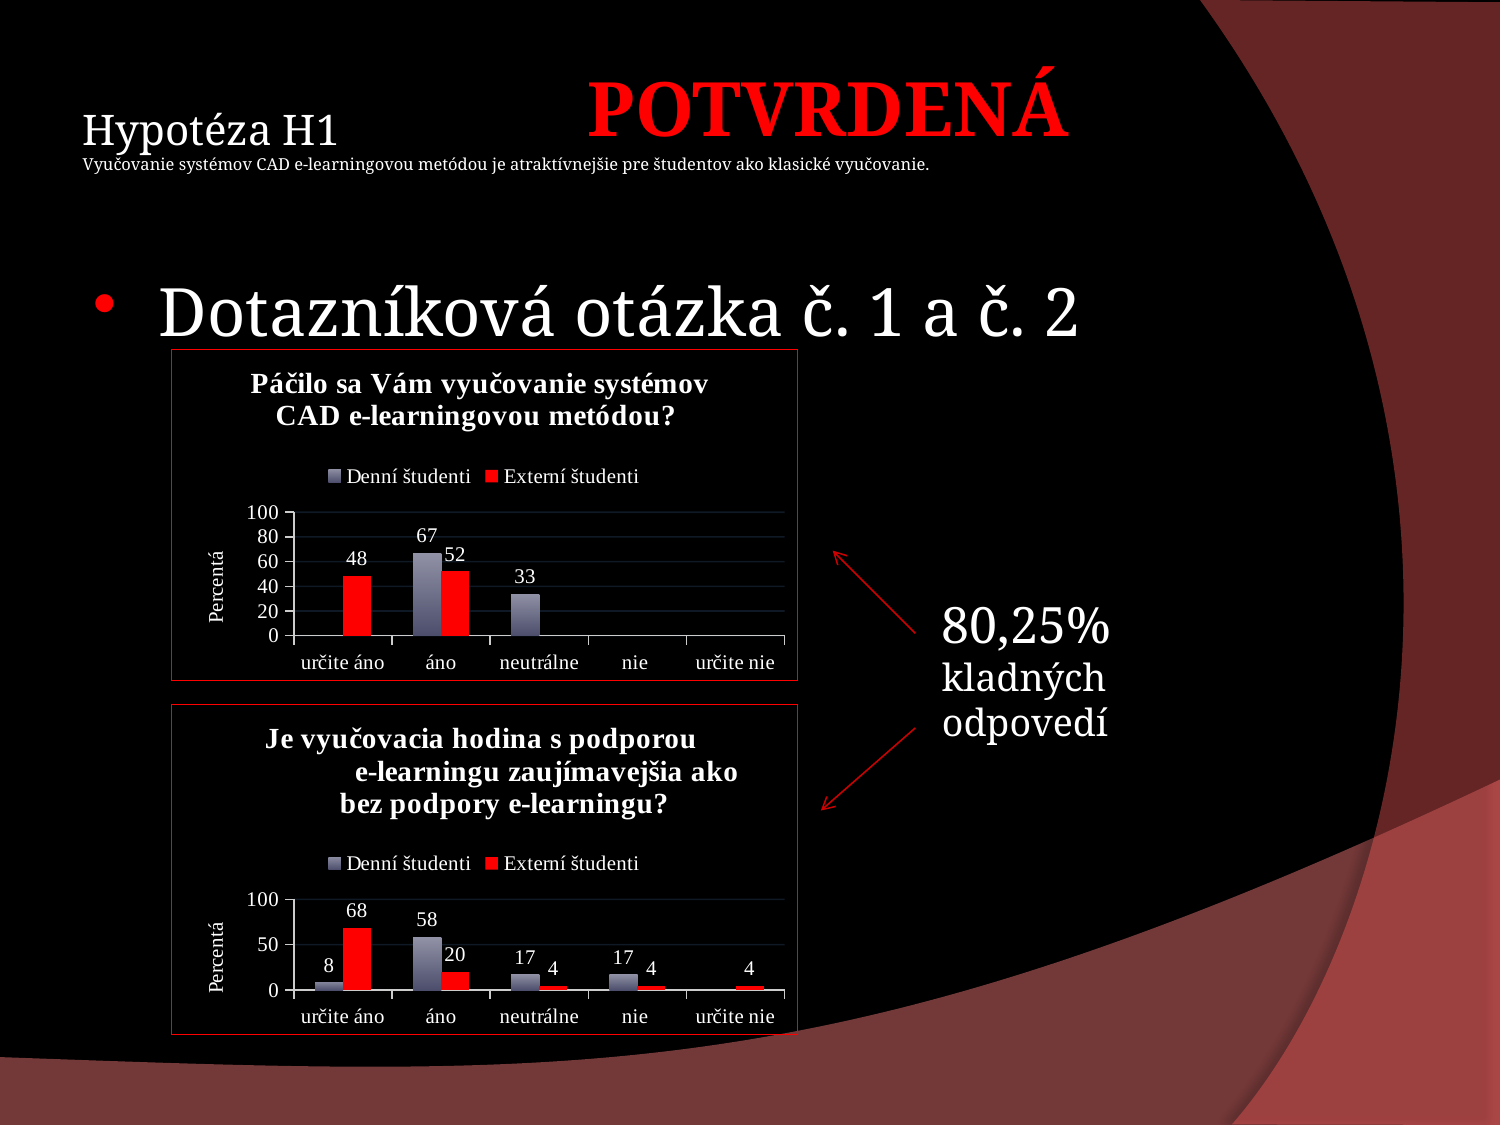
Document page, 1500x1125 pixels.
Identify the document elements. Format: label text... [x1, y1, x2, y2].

list Dotazníková otázka č. 1 a č. 2 [75, 262, 1300, 1005]
text_box 80,25% kladných odpovedí [927, 586, 1258, 751]
chart [170, 703, 798, 1036]
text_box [820, 727, 916, 811]
chart [170, 349, 798, 681]
title Hypotéza H1 Vyučovanie systémov CAD e-learningovou metódou je atraktívnejšie pre študentov ako klasické vyučovanie. [75, 45, 1300, 233]
text_box POTVRDENÁ [572, 54, 1093, 160]
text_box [832, 550, 916, 634]
